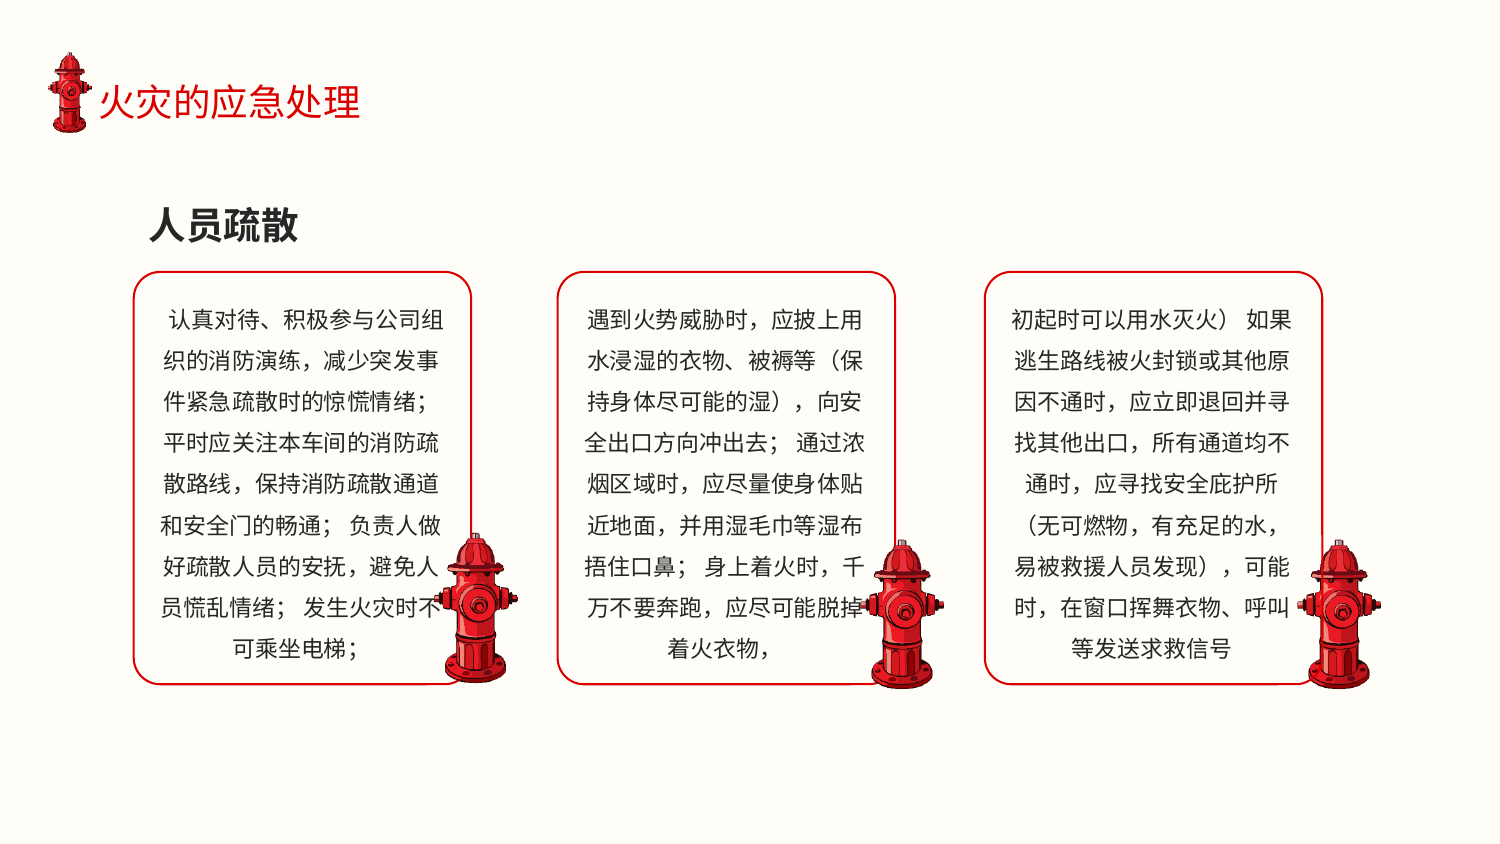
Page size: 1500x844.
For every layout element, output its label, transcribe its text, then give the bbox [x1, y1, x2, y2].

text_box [557, 271, 963, 697]
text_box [133, 271, 537, 691]
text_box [984, 271, 1400, 697]
picture [37, 46, 102, 137]
text_box 人员疏散 [134, 171, 338, 255]
